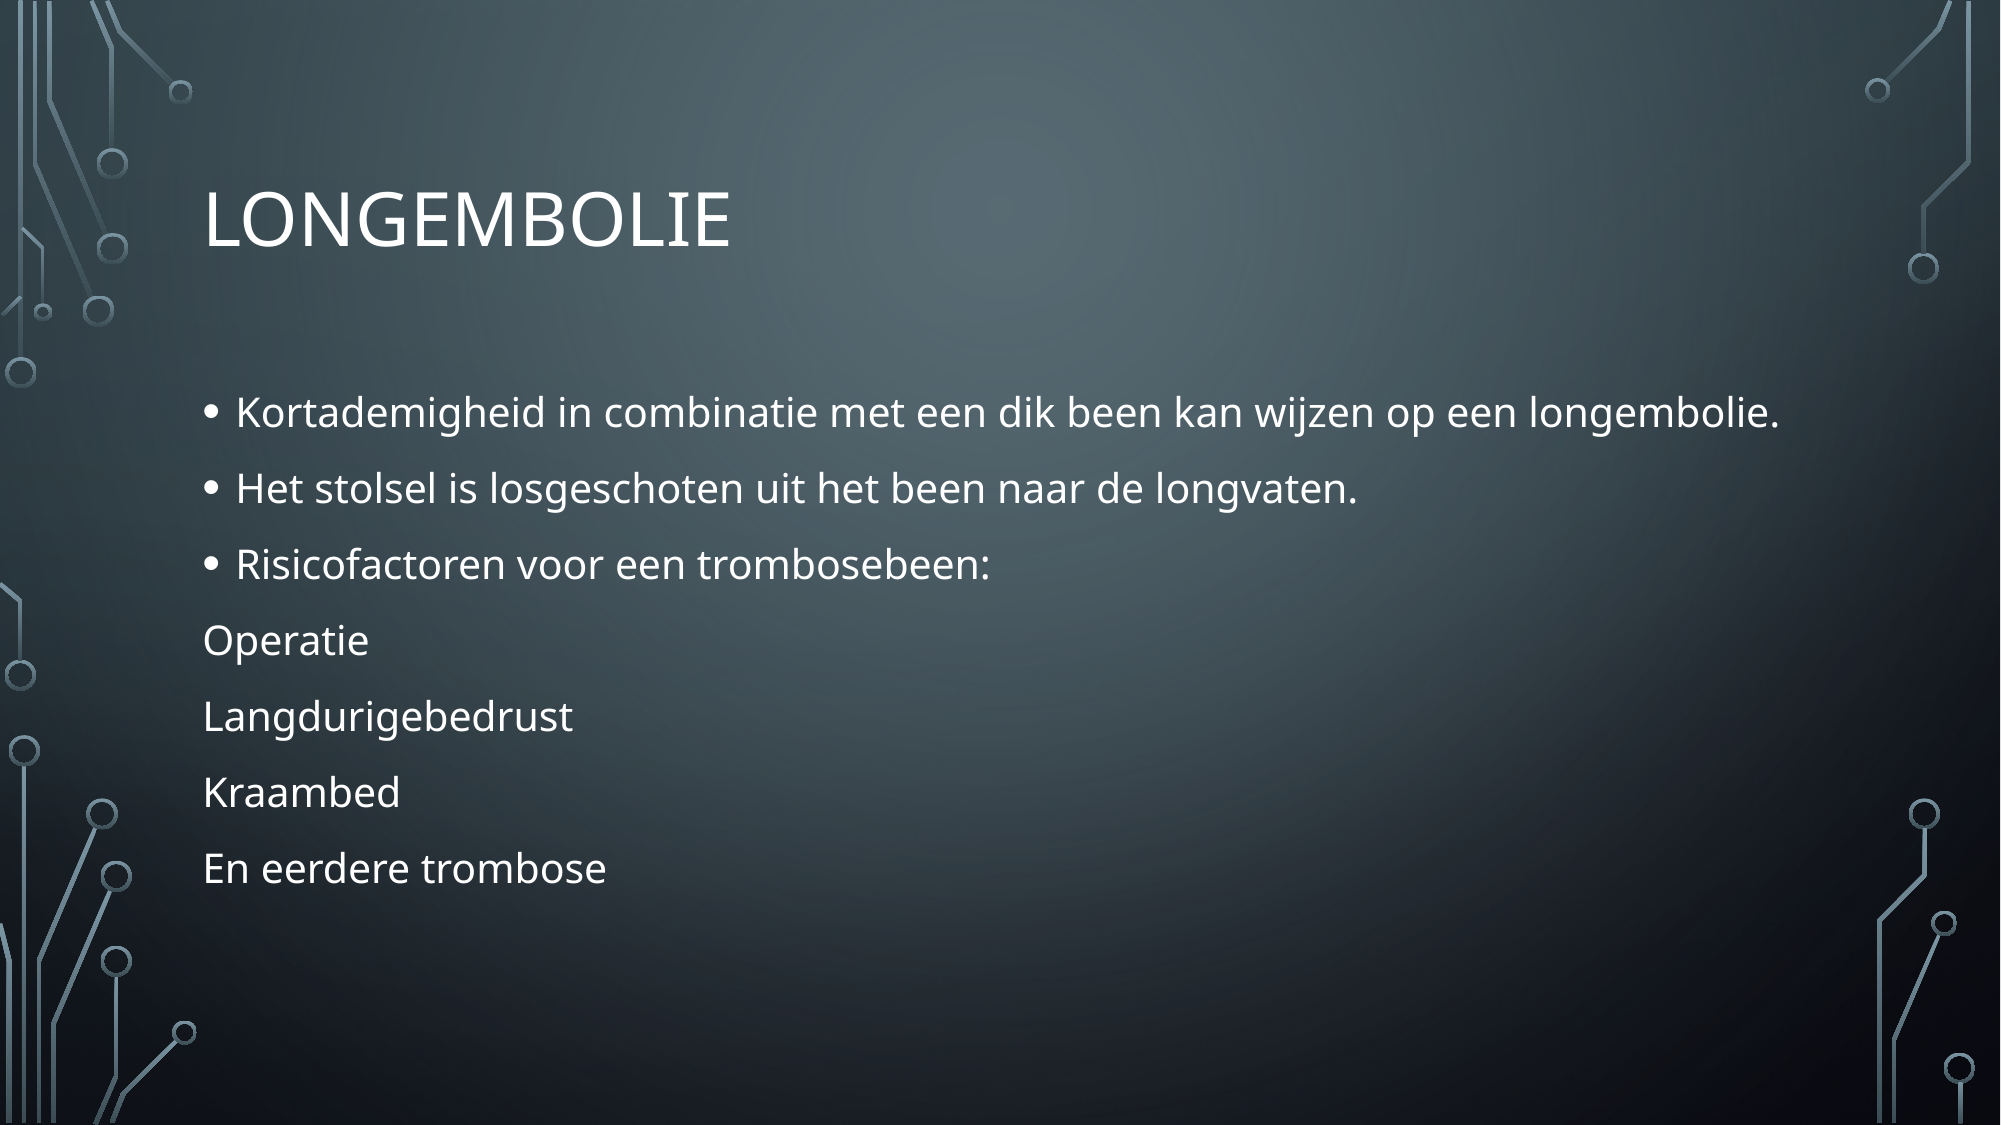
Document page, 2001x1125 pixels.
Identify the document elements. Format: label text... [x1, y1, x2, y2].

list Kortademigheid in combinatie met een dik been kan wijzen op een longembolie. Het stolsel is losgeschoten uit het been naar de longvaten. Risicofactoren voor een trombosebeen: Operatie Langdurigebedrust Kraambed En eerdere trombose [187, 369, 1813, 950]
title Longembolie [187, 101, 1813, 344]
